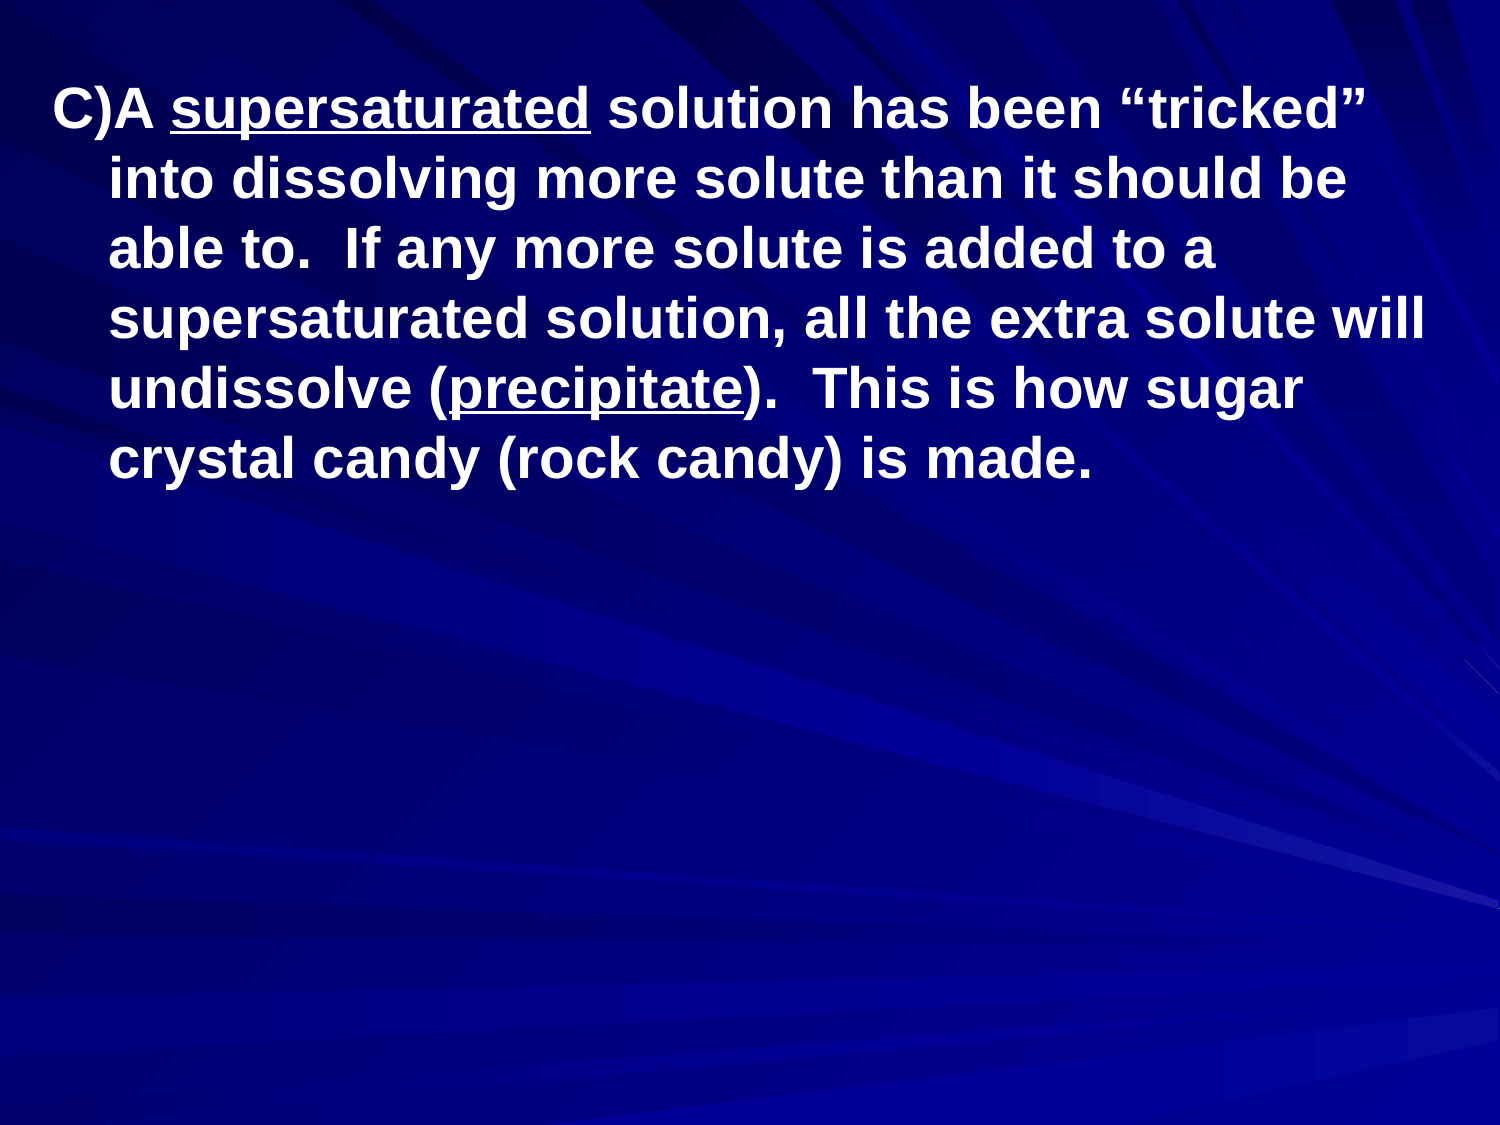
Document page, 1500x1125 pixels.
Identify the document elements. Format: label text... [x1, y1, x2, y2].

text_box A supersaturated solution has been “tricked” into dissolving more solute than it should be able to. If any more solute is added to a supersaturated solution, all the extra solute will undissolve (precipitate). This is how sugar crystal candy (rock candy) is made. [37, 62, 1450, 498]
